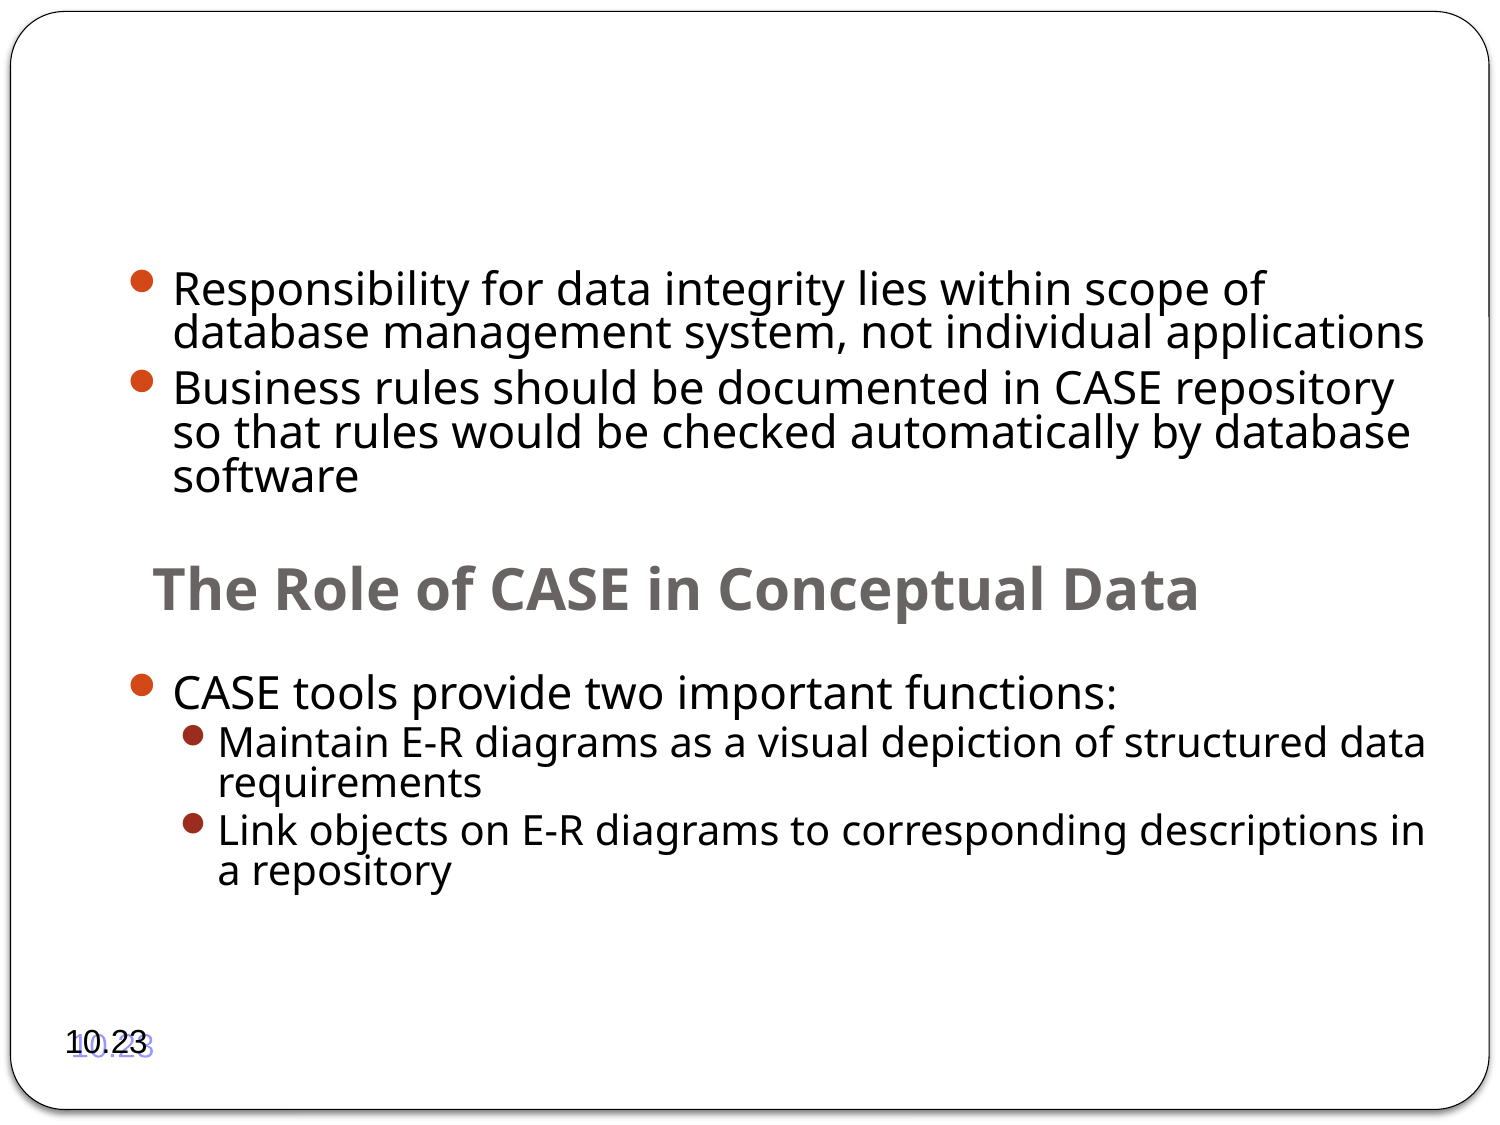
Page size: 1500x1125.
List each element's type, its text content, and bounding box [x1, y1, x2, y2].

list Responsibility for data integrity lies within scope of database management system, not individual applications Business rules should be documented in CASE repository so that rules would be checked automatically by database software CASE tools provide two important functions: Maintain E-R diagrams as a visual depiction of structured data requirements Link objects on E-R diagrams to corresponding descriptions in a repository [112, 262, 1450, 1050]
text_box 10.23 [37, 1012, 175, 1107]
